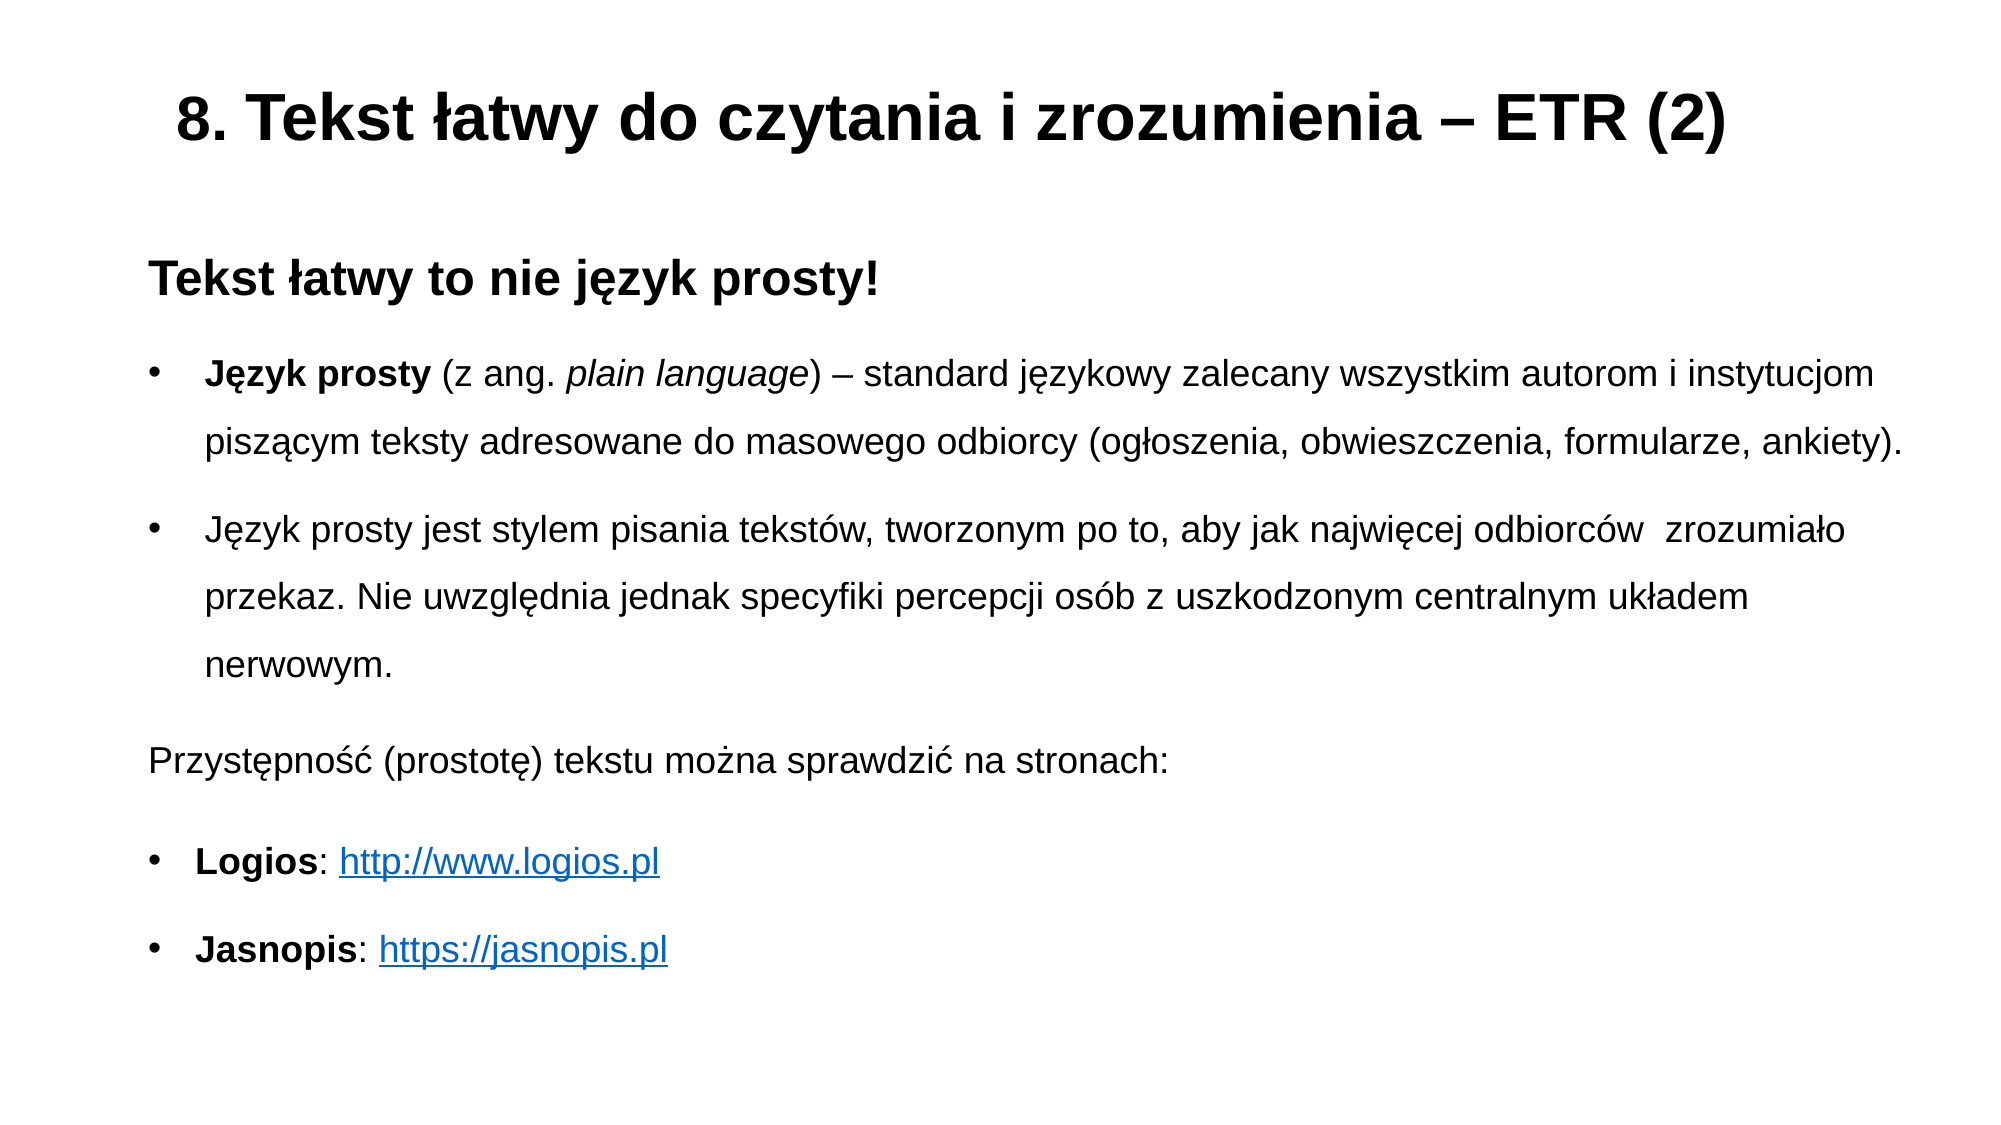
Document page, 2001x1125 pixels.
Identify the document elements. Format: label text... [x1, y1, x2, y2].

text_box Tekst łatwy to nie język prosty! Język prosty (z ang. plain language) – standard językowy zalecany wszystkim autorom i instytucjom piszącym teksty adresowane do masowego odbiorcy (ogłoszenia, obwieszczenia, formularze, ankiety). Język prosty jest stylem pisania tekstów, tworzonym po to, aby jak najwięcej odbiorców zrozumiało przekaz. Nie uwzględnia jednak specyfiki percepcji osób z uszkodzonym centralnym układem nerwowym. Przystępność (prostotę) tekstu można sprawdzić na stronach: Logios: http://www.logios.pl Jasnopis: https://jasnopis.pl [133, 208, 1927, 991]
text_box 8. Tekst łatwy do czytania i zrozumienia – ETR (2) [161, 66, 1796, 161]
